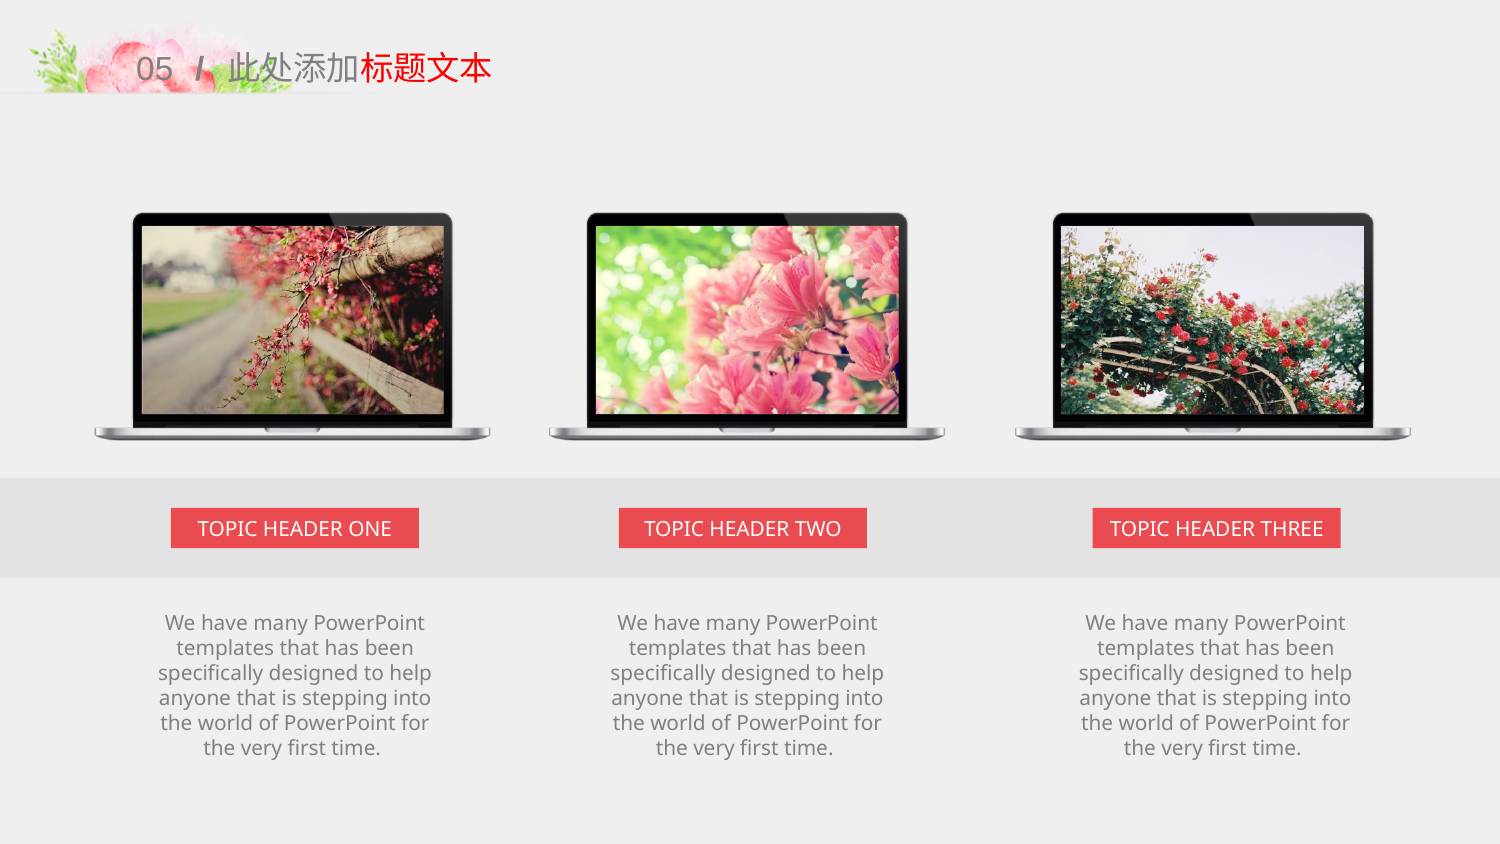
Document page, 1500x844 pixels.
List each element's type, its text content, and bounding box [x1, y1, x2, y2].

text_box We have many PowerPoint templates that has been specifically designed to help anyone that is stepping into the world of PowerPoint for the very first time. [606, 609, 889, 760]
picture [0, 580, 1500, 844]
picture [0, 0, 1500, 476]
text_box 05 [121, 39, 180, 95]
text_box TOPIC HEADER ONE [169, 506, 421, 550]
text_box We have many PowerPoint templates that has been specifically designed to help anyone that is stepping into the world of PowerPoint for the very first time. [154, 609, 436, 760]
text_box [0, 477, 1500, 578]
text_box We have many PowerPoint templates that has been specifically designed to help anyone that is stepping into the world of PowerPoint for the very first time. [1074, 609, 1357, 760]
text_box TOPIC HEADER THREE [1090, 506, 1343, 550]
text_box / [180, 39, 220, 95]
text_box TOPIC HEADER TWO [617, 506, 869, 550]
text_box 此处添加标题文本 [220, 39, 509, 95]
